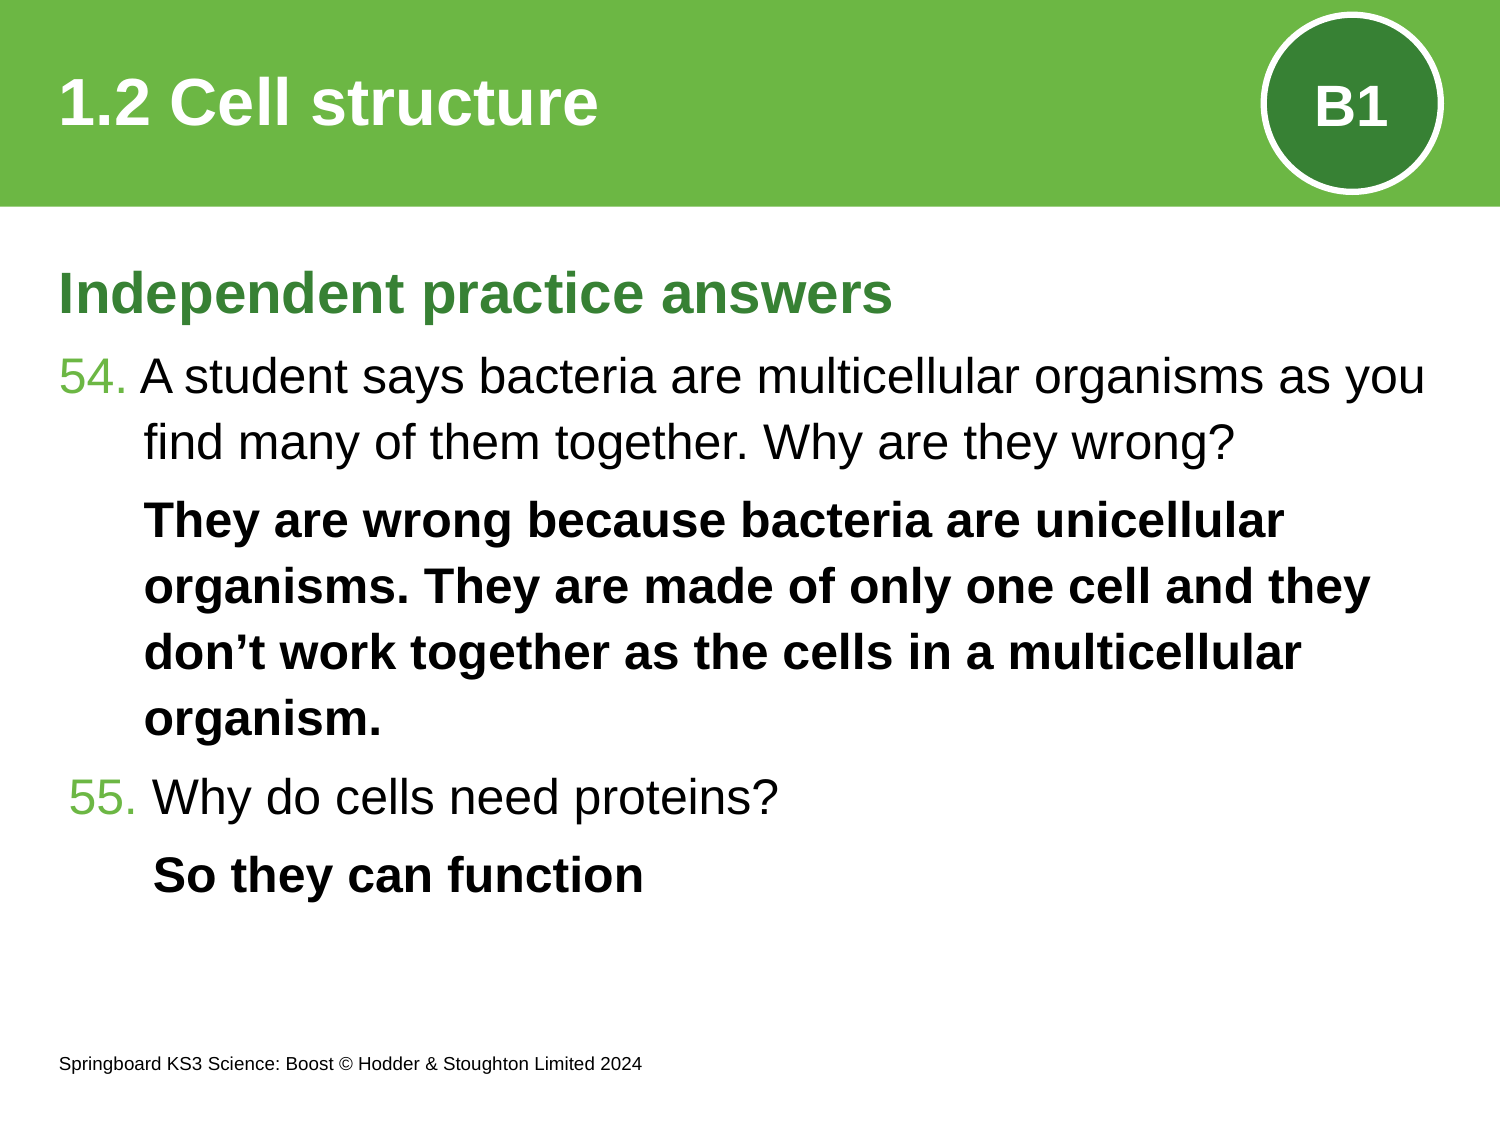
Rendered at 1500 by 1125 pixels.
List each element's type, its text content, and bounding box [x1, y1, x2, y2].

footer Springboard KS3 Science: Boost © Hodder & Stoughton Limited 2024 [59, 1033, 680, 1094]
text_box B1 [1262, 13, 1442, 193]
list Independent practice answers 54. A student says bacteria are multicellular organisms as you find many of them together. Why are they wrong? They are wrong because bacteria are unicellular organisms. They are made of only one cell and they don’t work together as the cells in a multicellular organism. 55. Why do cells need proteins? So they can function [59, 248, 1441, 987]
title 1.2 Cell structure [59, 0, 1240, 207]
